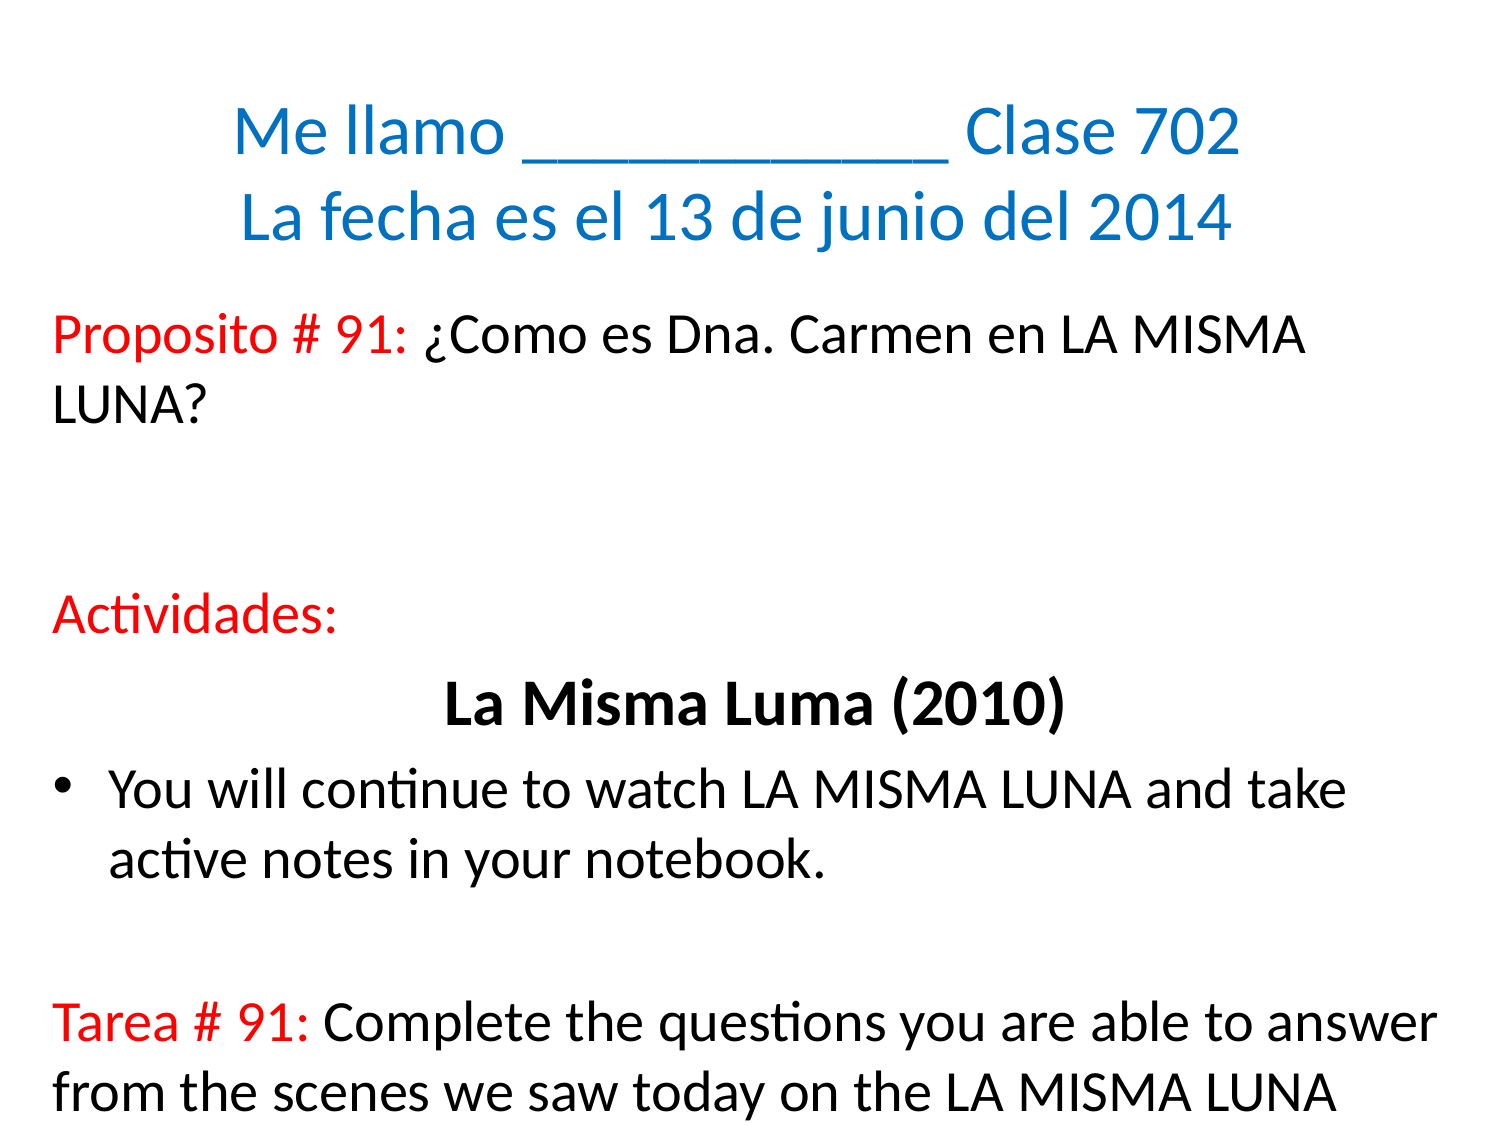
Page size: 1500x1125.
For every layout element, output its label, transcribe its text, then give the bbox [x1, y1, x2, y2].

list Proposito # 91: ¿Como es Dna. Carmen en LA MISMA LUNA? Actividades: La Misma Luma (2010) You will continue to watch LA MISMA LUNA and take active notes in your notebook. Tarea # 91: Complete the questions you are able to answer from the scenes we saw today on the LA MISMA LUNA Spanish Study Guide. [37, 287, 1475, 1050]
title Me llamo ____________ Clase 702 La fecha es el 13 de junio del 2014 [62, 75, 1413, 263]
